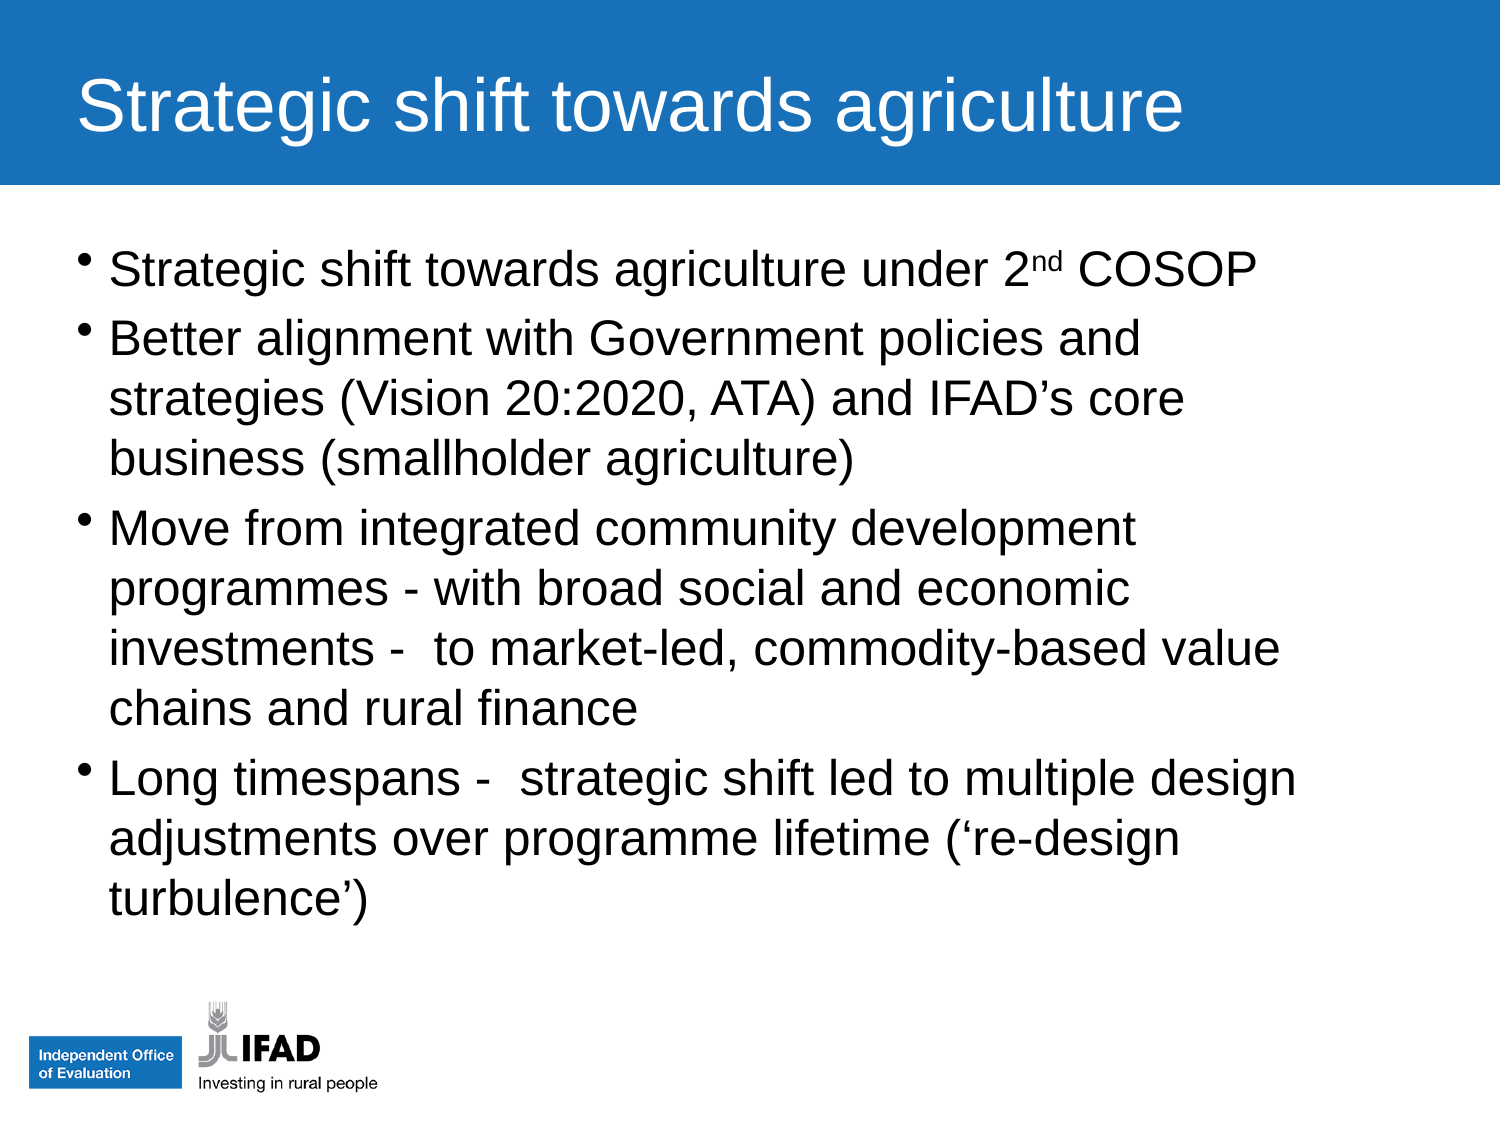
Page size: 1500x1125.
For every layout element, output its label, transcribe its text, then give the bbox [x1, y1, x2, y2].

picture [0, 0, 1500, 185]
list Strategic shift towards agriculture under 2nd COSOP Better alignment with Government policies and strategies (Vision 20:2020, ATA) and IFAD’s core business (smallholder agriculture) Move from integrated community development programmes - with broad social and economic investments - to market-led, commodity-based value chains and rural finance Long timespans - strategic shift led to multiple design adjustments over programme lifetime (‘re-design turbulence’) [76, 235, 1352, 911]
picture [29, 999, 380, 1096]
list Strategic shift towards agriculture [76, 30, 1412, 173]
